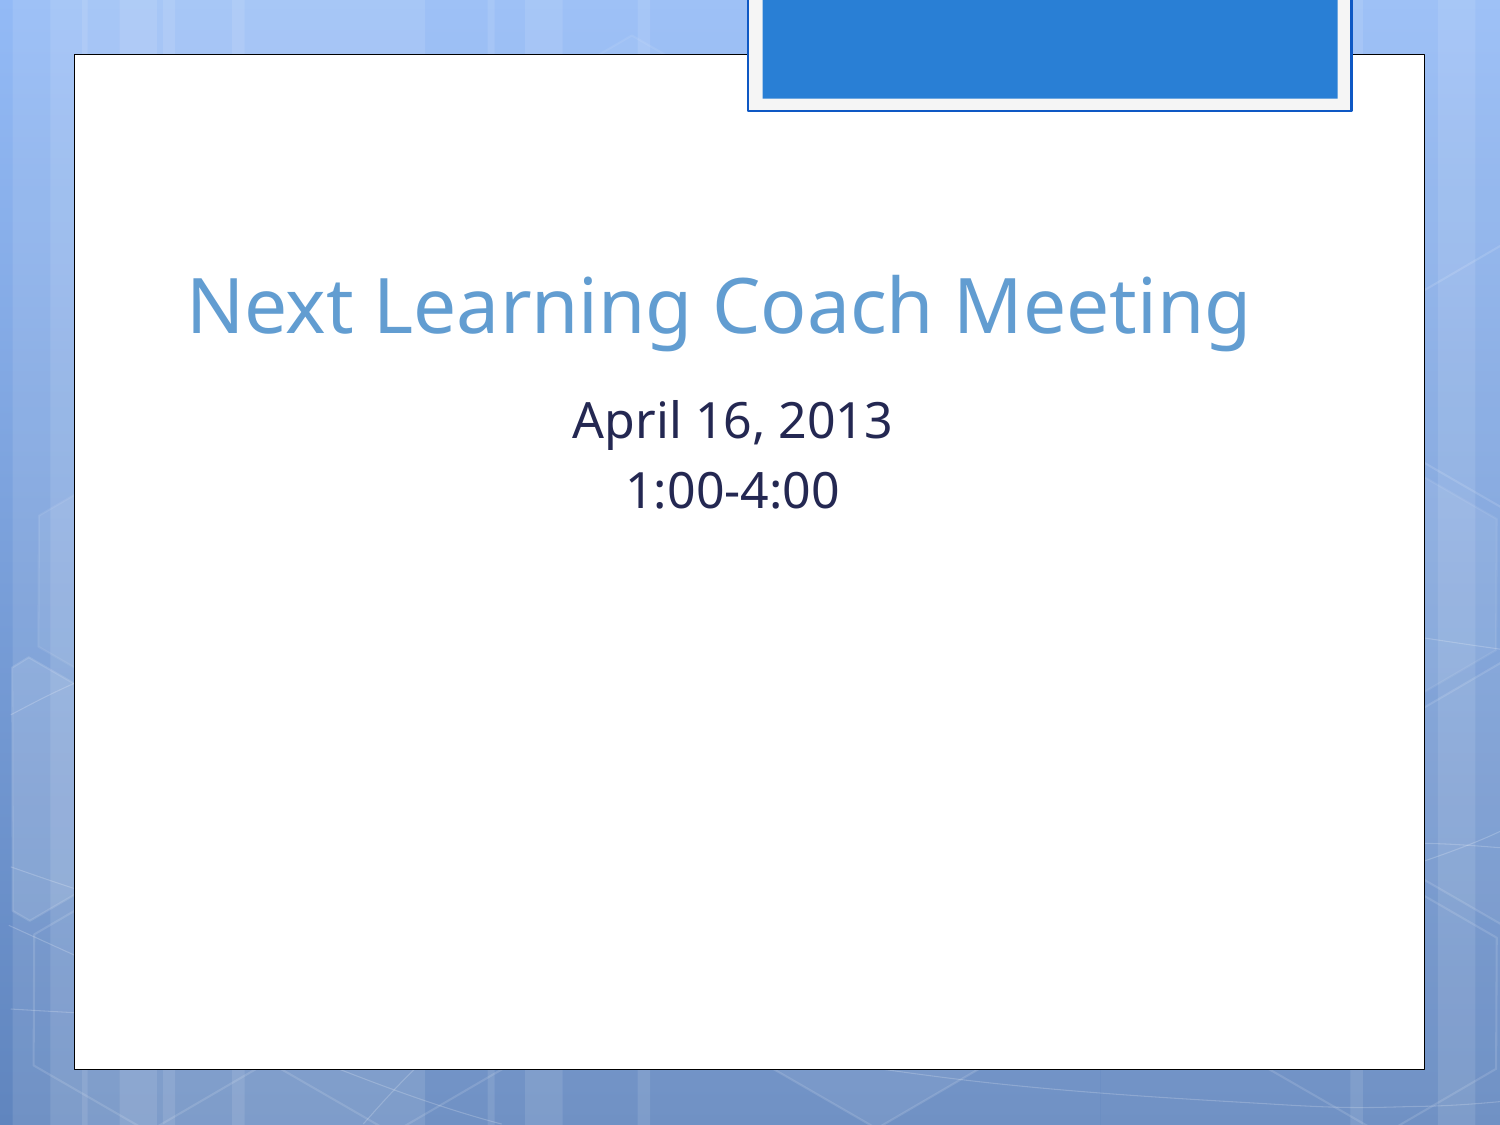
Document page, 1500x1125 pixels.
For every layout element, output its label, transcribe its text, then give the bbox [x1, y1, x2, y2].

list April 16, 2013 1:00-4:00 [171, 381, 1283, 957]
title Next Learning Coach Meeting [171, 168, 1324, 357]
